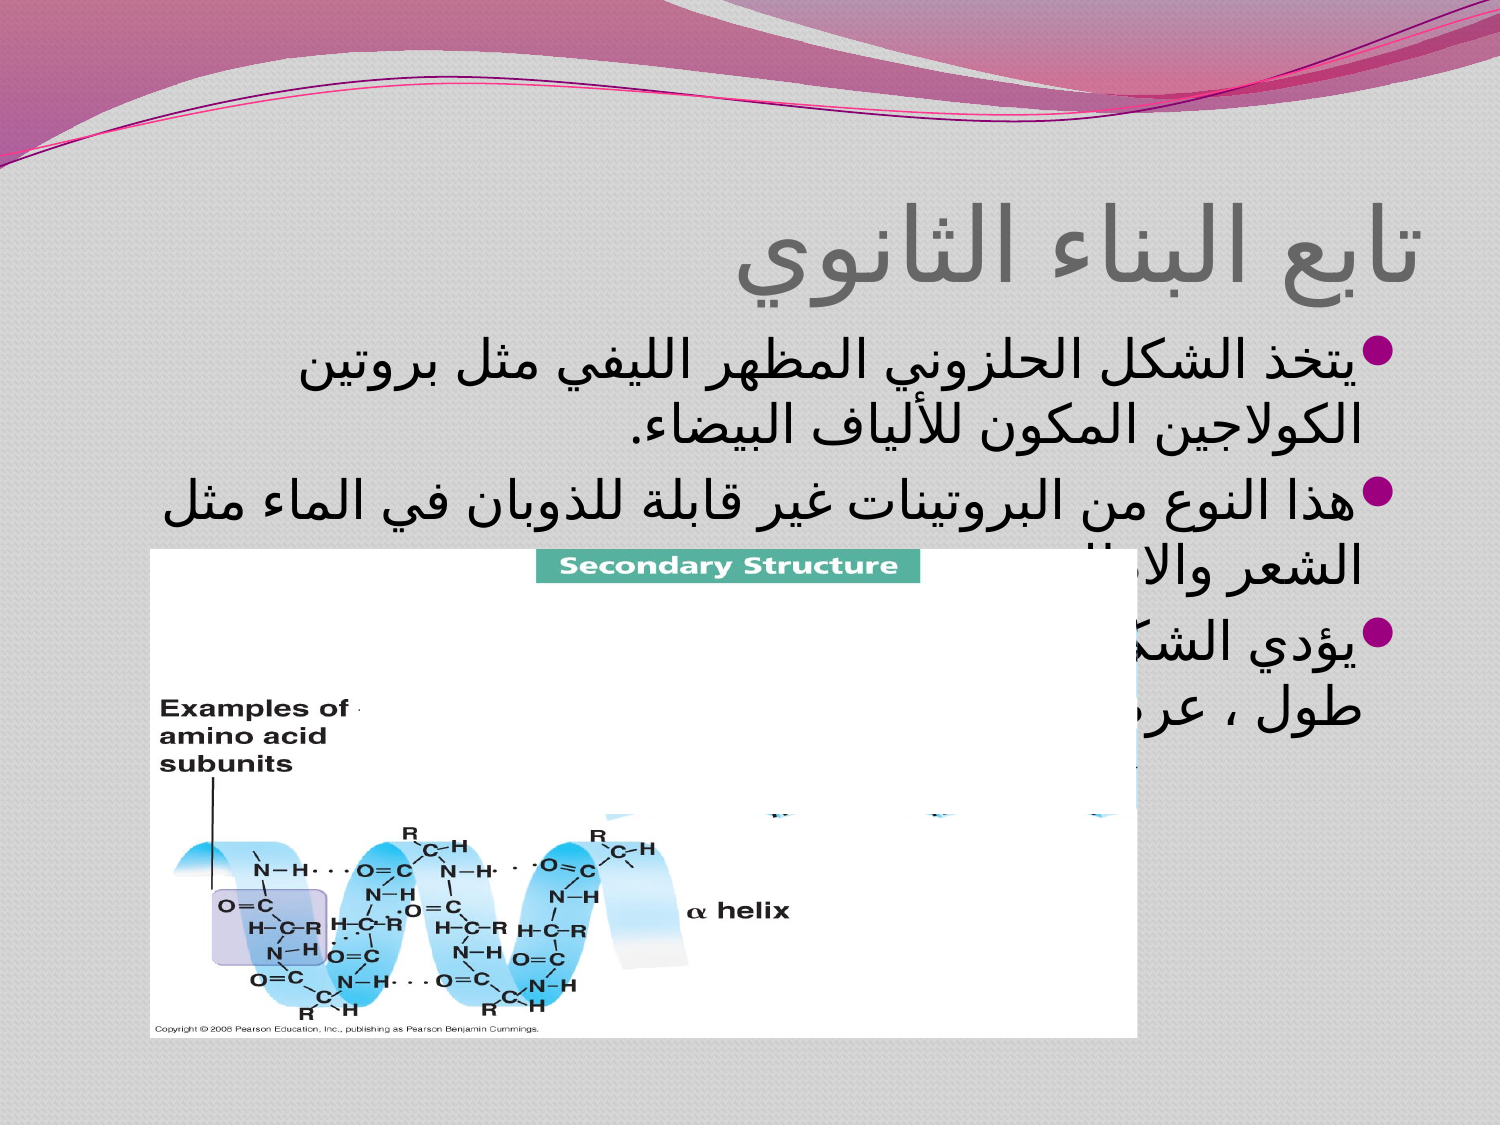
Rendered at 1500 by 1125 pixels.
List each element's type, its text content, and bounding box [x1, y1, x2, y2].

picture [149, 549, 1138, 1038]
title تابع البناء الثانوي [75, 115, 1425, 303]
list يتخذ الشكل الحلزوني المظهر الليفي مثل بروتين الكولاجين المكون للألياف البيضاء. هذا النوع من البروتينات غير قابلة للذوبان في الماء مثل الشعر والاظافر. يؤدي الشكل الحلزوني إلى اعطاء شكلا ذو ابعاد ثلاثة: طول ، عرض ، وارتفاع. [75, 317, 1425, 1038]
